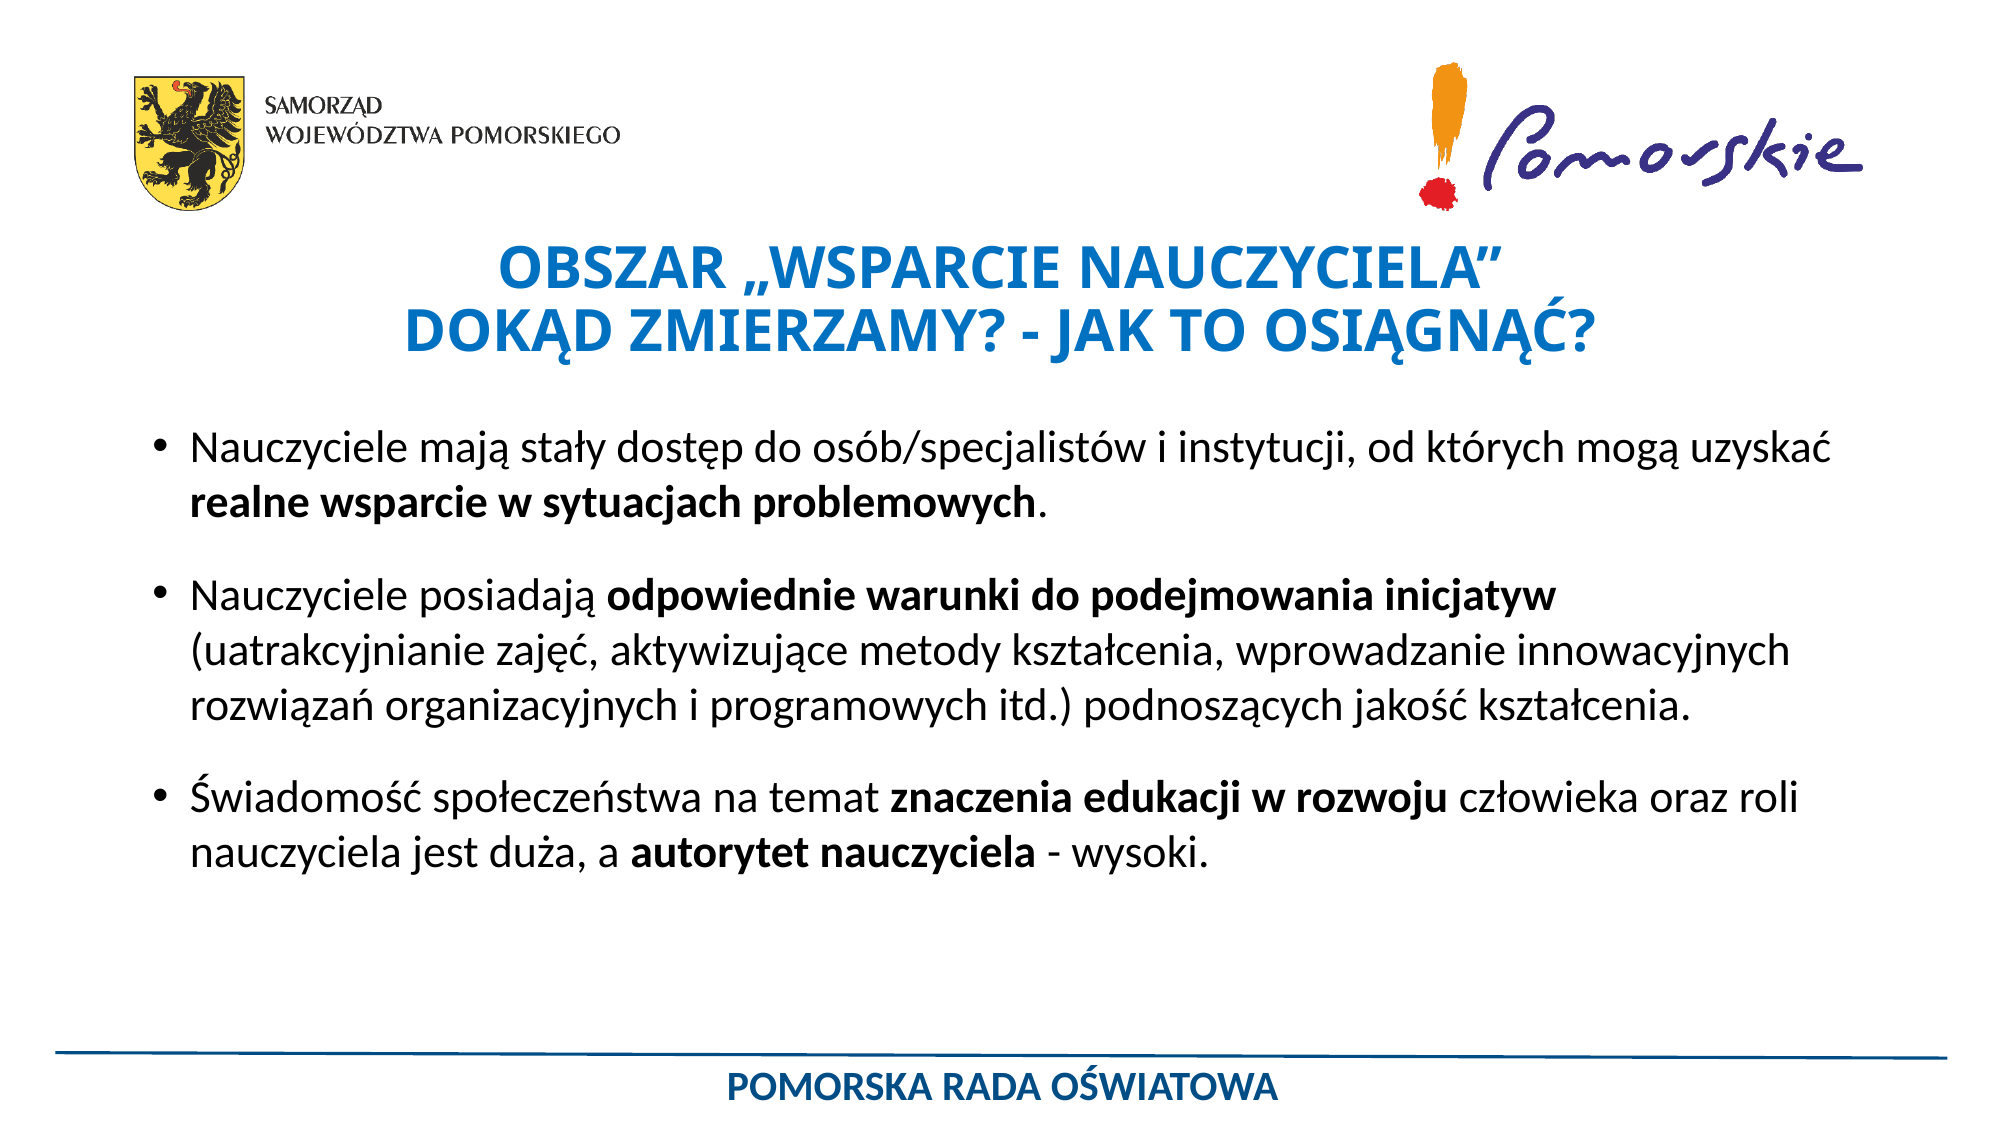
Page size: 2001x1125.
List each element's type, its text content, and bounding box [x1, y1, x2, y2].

picture [134, 76, 620, 211]
list Nauczyciele mają stały dostęp do osób/specjalistów i instytucji, od których mogą uzyskać realne wsparcie w sytuacjach problemowych. Nauczyciele posiadają odpowiednie warunki do podejmowania inicjatyw (uatrakcyjnianie zajęć, aktywizujące metody kształcenia, wprowadzanie innowacyjnych rozwiązań organizacyjnych i programowych itd.) podnoszących jakość kształcenia. Świadomość społeczeństwa na temat znaczenia edukacji w rozwoju człowieka oraz roli nauczyciela jest duża, a autorytet nauczyciela - wysoki. [137, 409, 1863, 1014]
title OBSZAR „WSPARCIE NAUCZYCIELA” DOKĄD ZMIERZAMY? - JAK TO OSIĄGNĄĆ? [137, 206, 1863, 395]
picture [1419, 62, 1863, 206]
